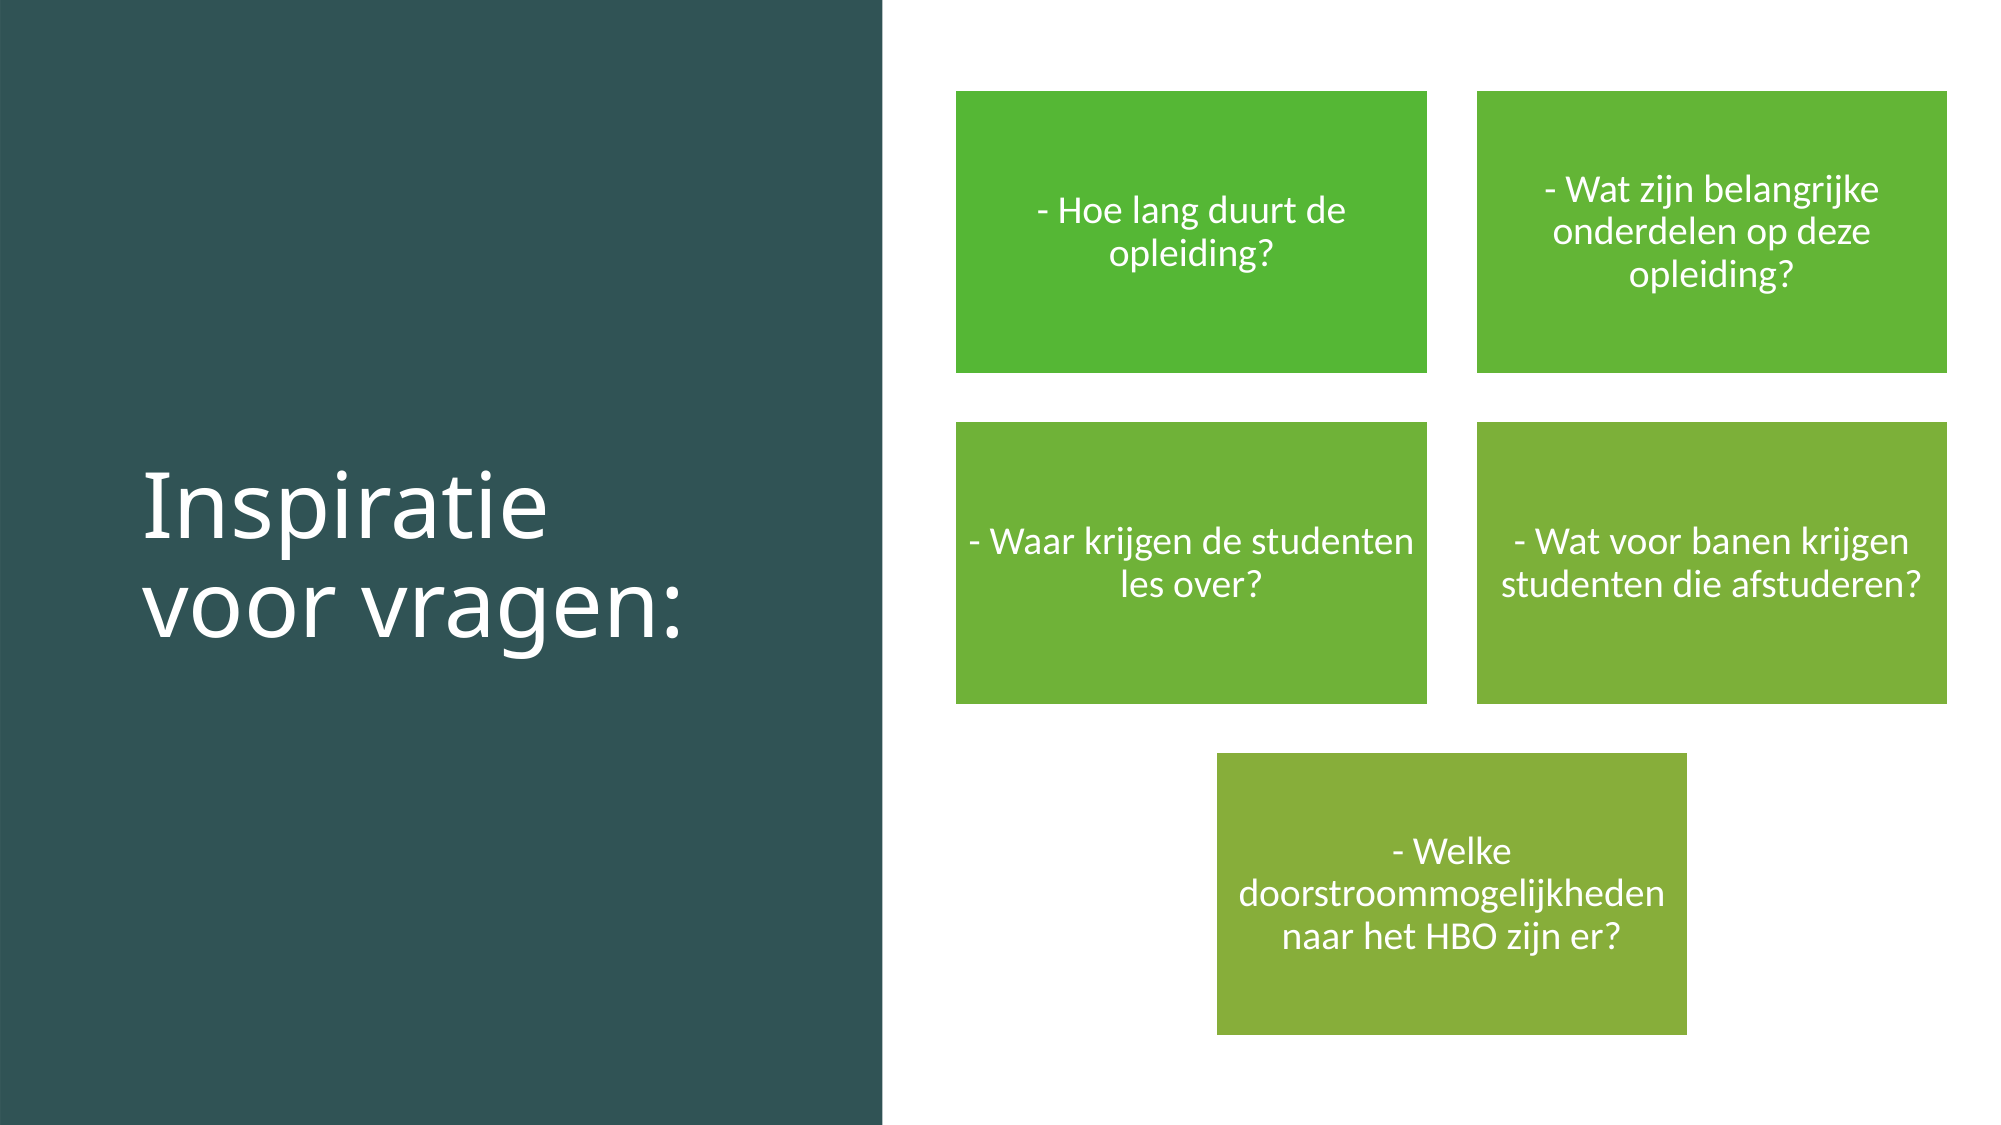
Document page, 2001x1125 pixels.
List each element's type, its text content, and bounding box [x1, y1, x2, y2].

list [955, 61, 1949, 1065]
text_box [0, 0, 881, 1125]
text_box [881, 0, 2000, 1125]
title Inspiratie voor vragen: [127, 81, 776, 1036]
